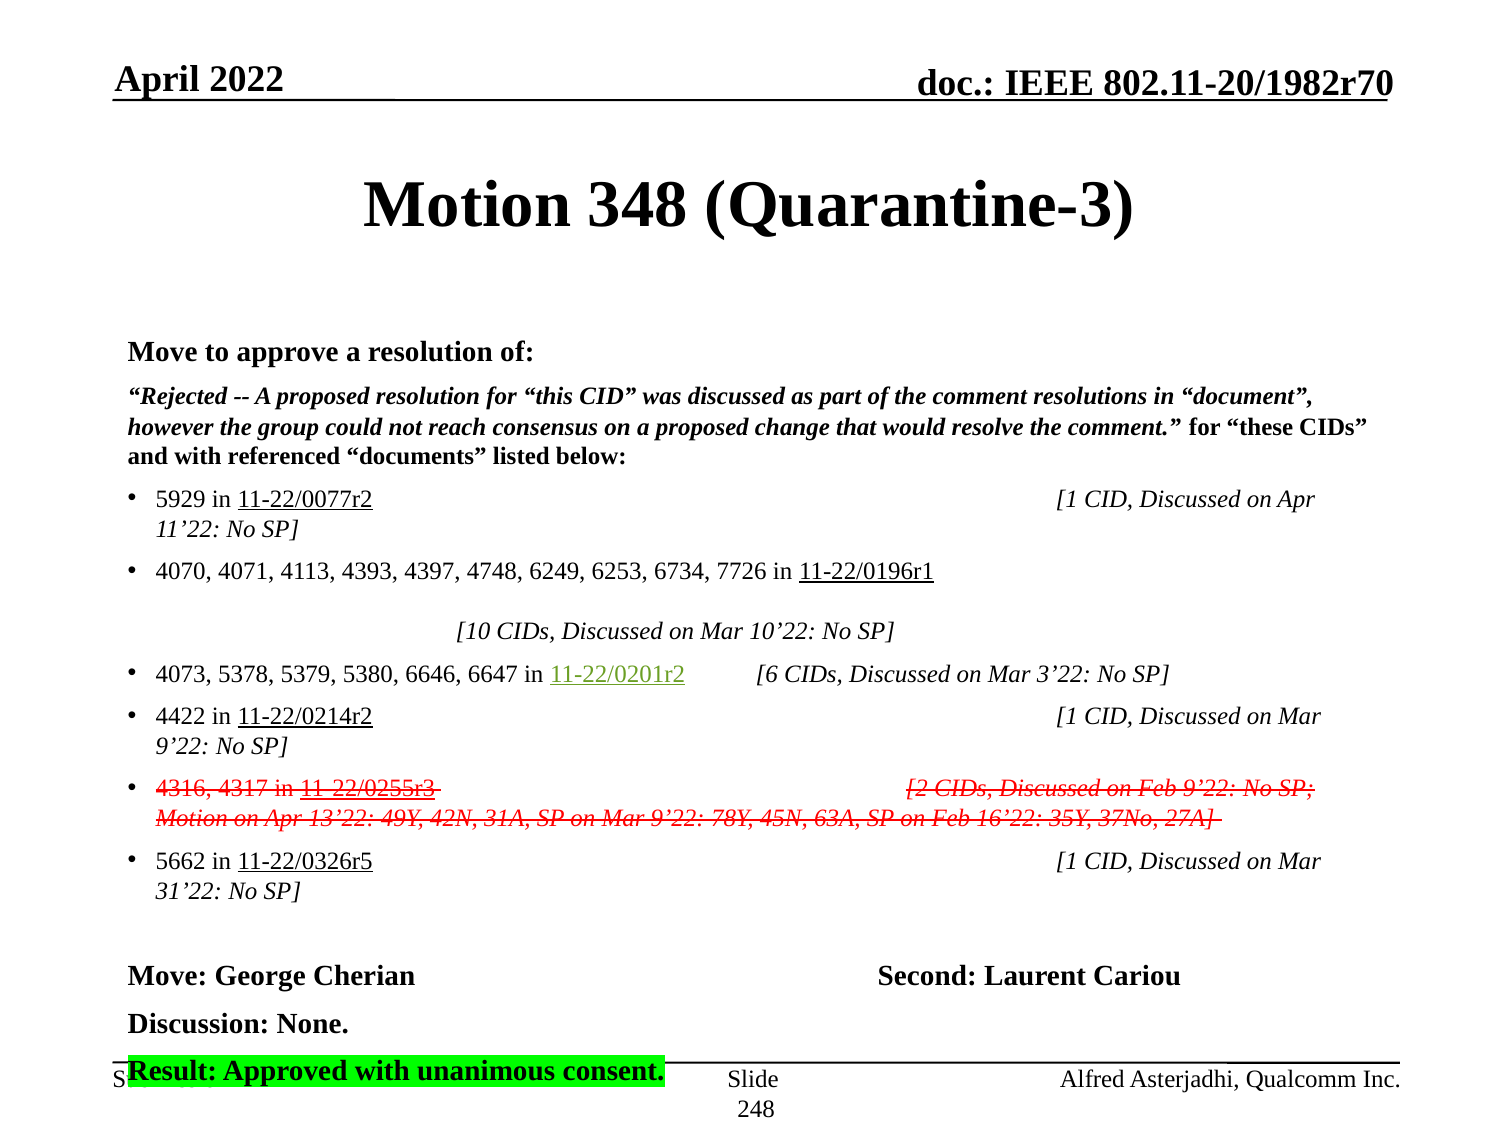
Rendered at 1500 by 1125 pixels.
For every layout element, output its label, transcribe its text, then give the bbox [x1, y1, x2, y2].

slide_number Slide 248 [712, 1061, 800, 1123]
footer Alfred Asterjadhi, Qualcomm Inc. [878, 1061, 1402, 1093]
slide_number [114, 54, 423, 100]
list Move to approve a resolution of: “Rejected -- A proposed resolution for “this CID” was discussed as part of the comment resolutions in “document”, however the group could not reach consensus on a proposed change that would resolve the comment.” for “these CIDs” and with referenced “documents” listed below: 5929 in 11-22/0077r2 [1 CID, Discussed on Apr 11’22: No SP] 4070, 4071, 4113, 4393, 4397, 4748, 6249, 6253, 6734, 7726 in 11-22/0196r1 [10 CIDs, Discussed on Mar 10’22: No SP] 4073, 5378, 5379, 5380, 6646, 6647 in 11-22/0201r2 [6 CIDs, Discussed on Mar 3’22: No SP] 4422 in 11-22/0214r2 [1 CID, Discussed on Mar 9’22: No SP] 4316, 4317 in 11-22/0255r3 [2 CIDs, Discussed on Feb 9’22: No SP; Motion on Apr 13’22: 49Y, 42N, 31A, SP on Mar 9’22: 78Y, 45N, 63A, SP on Feb 16’22: 35Y, 37No, 27A] 5662 in 11-22/0326r5 [1 CID, Discussed on Mar 31’22: No SP] Move: George Cherian Second: Laurent Cariou Discussion: None. Result: Approved with unanimous consent. Note: CIDs that have been discussed and for which the group could not reach consensus. [112, 324, 1388, 1063]
title Motion 348 (Quarantine-3) [112, 112, 1388, 288]
